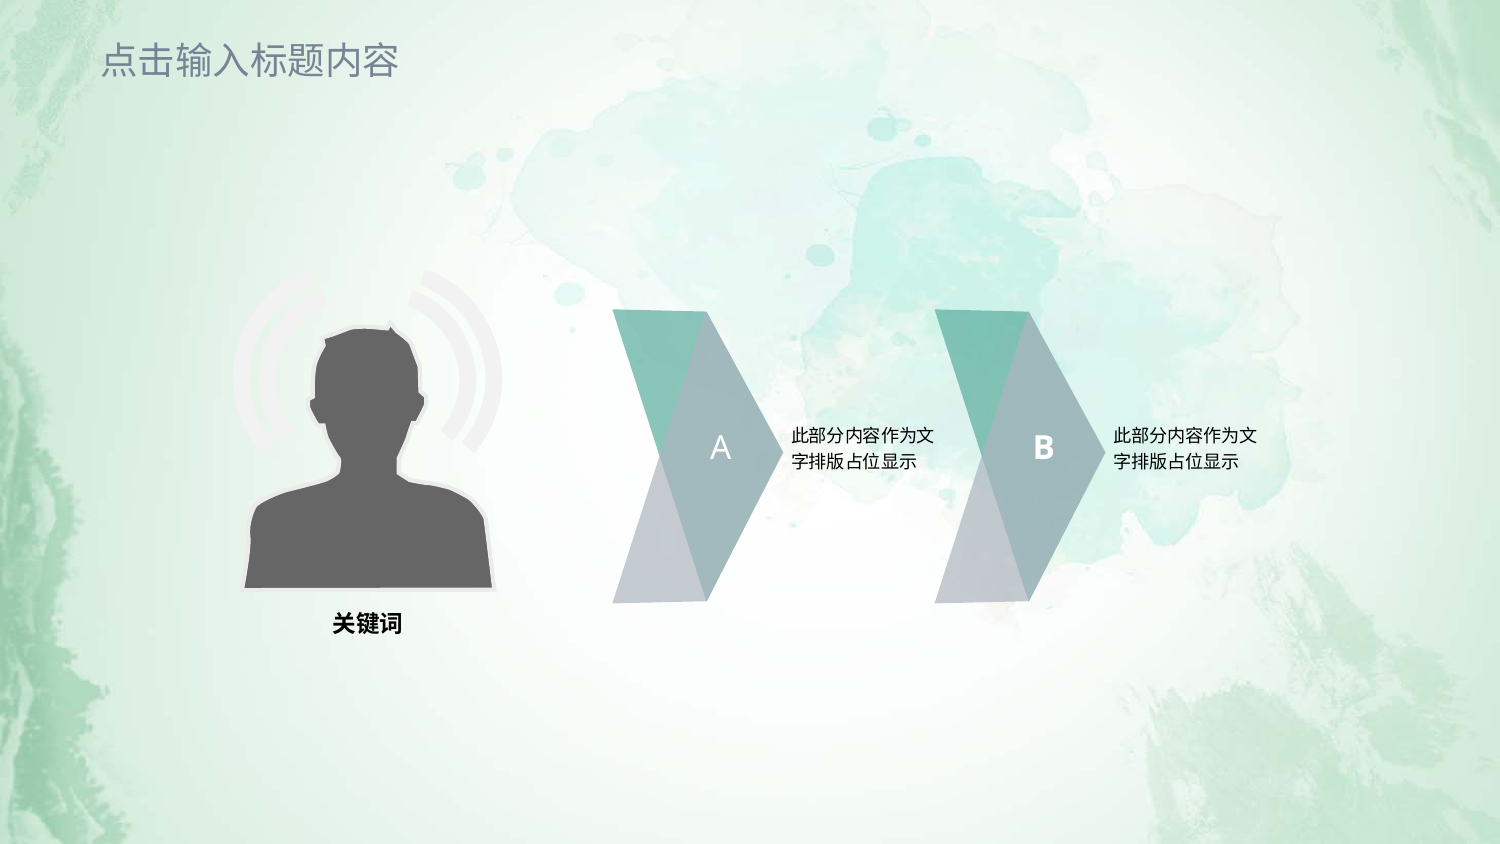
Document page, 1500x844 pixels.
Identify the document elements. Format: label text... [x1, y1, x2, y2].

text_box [934, 309, 1106, 604]
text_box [241, 269, 495, 642]
picture [0, 0, 1500, 844]
text_box 点击输入标题内容 [100, 28, 450, 91]
text_box 此部分内容作为文字排版占位显示 [1113, 411, 1259, 481]
text_box 此部分内容作为文字排版占位显示 [791, 411, 929, 481]
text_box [612, 309, 784, 604]
